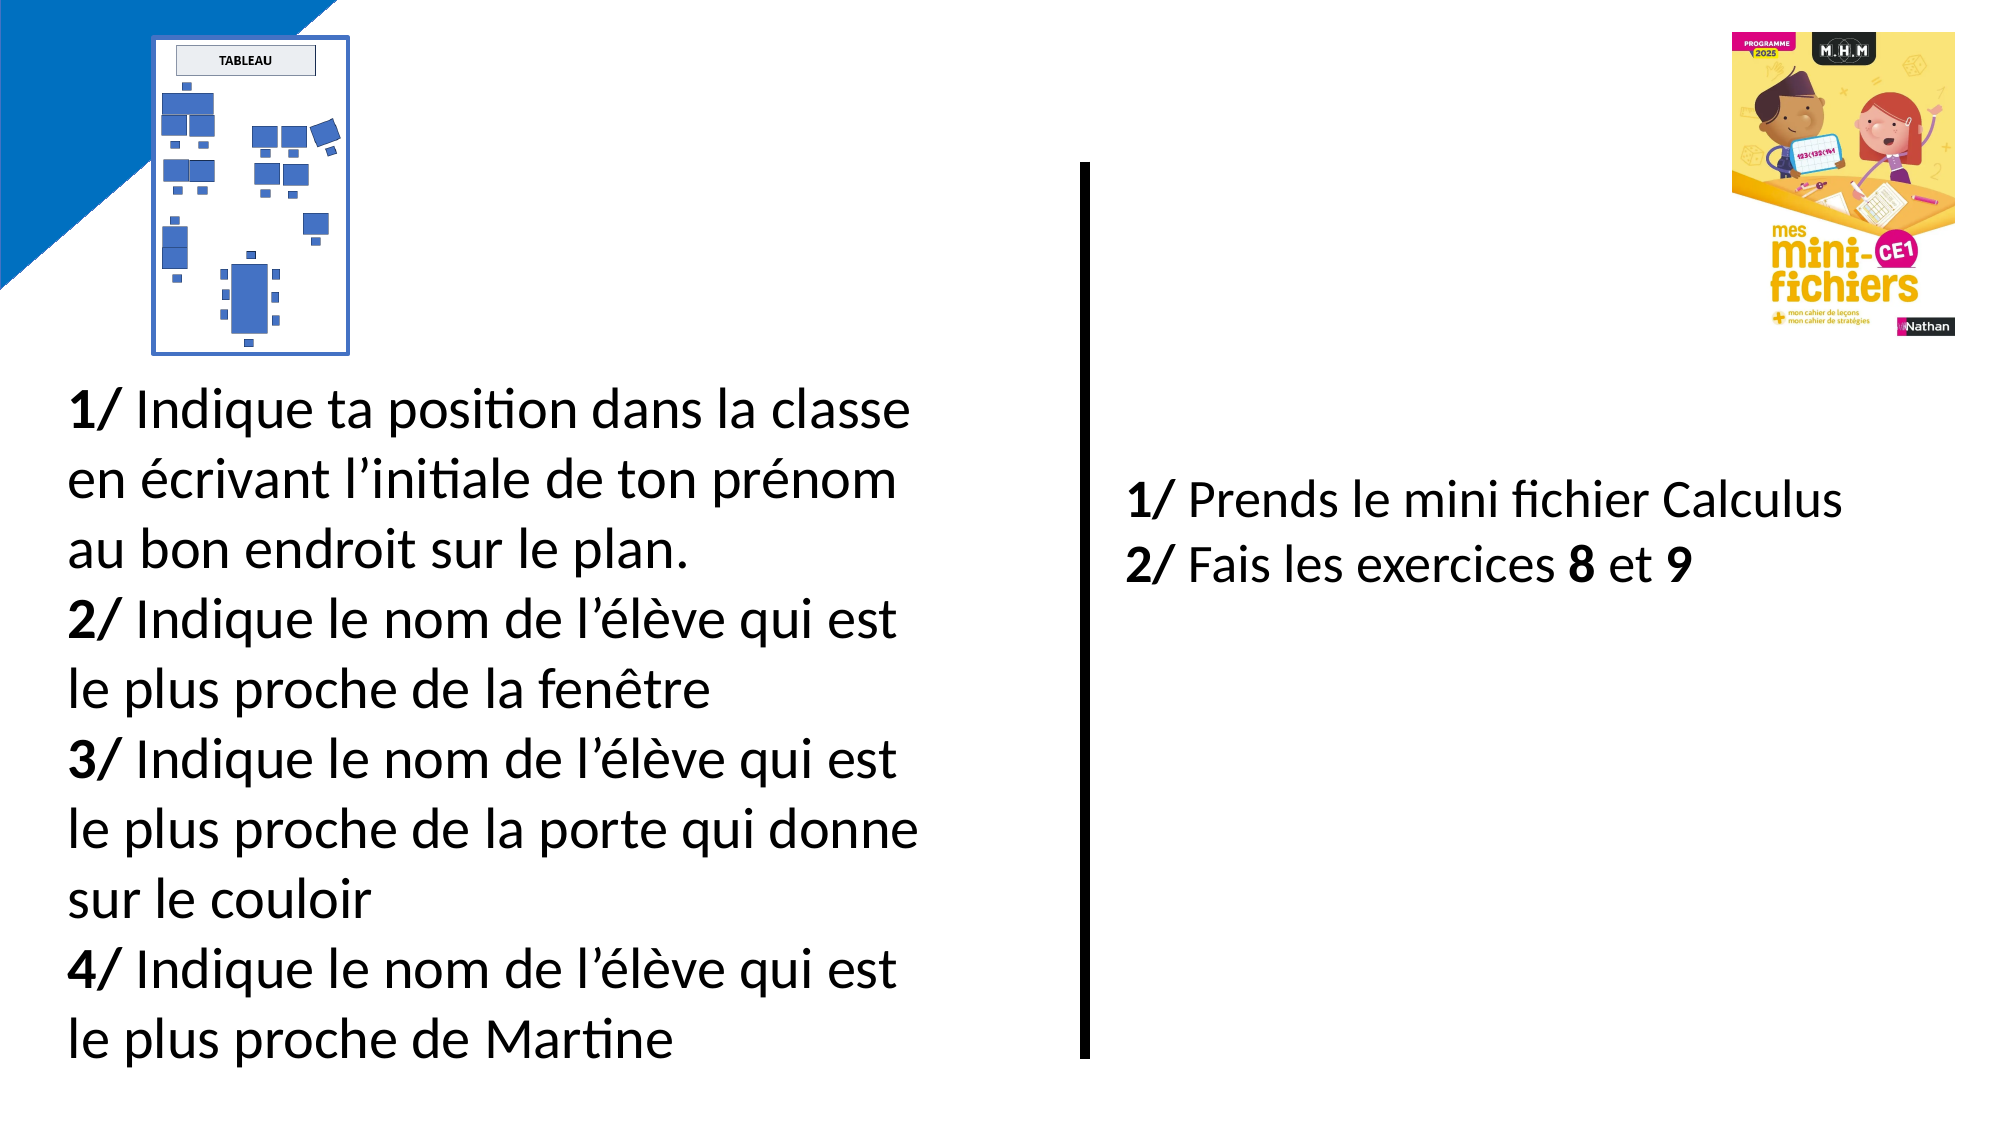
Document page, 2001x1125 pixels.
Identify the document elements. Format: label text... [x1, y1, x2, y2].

picture [155, 39, 346, 352]
text_box [0, 0, 337, 290]
picture [1732, 32, 1955, 343]
text_box 1/ Prends le mini fichier Calculus 2/ Fais les exercices 8 et 9 [1110, 456, 2000, 602]
text_box 1/ Indique ta position dans la classe en écrivant l’initiale de ton prénom au bon endroit sur le plan. 2/ Indique le nom de l’élève qui est le plus proche de la fenêtre 3/ Indique le nom de l’élève qui est le plus proche de la porte qui donne sur le couloir 4/ Indique le nom de l’élève qui est le plus proche de Martine [53, 363, 956, 1078]
